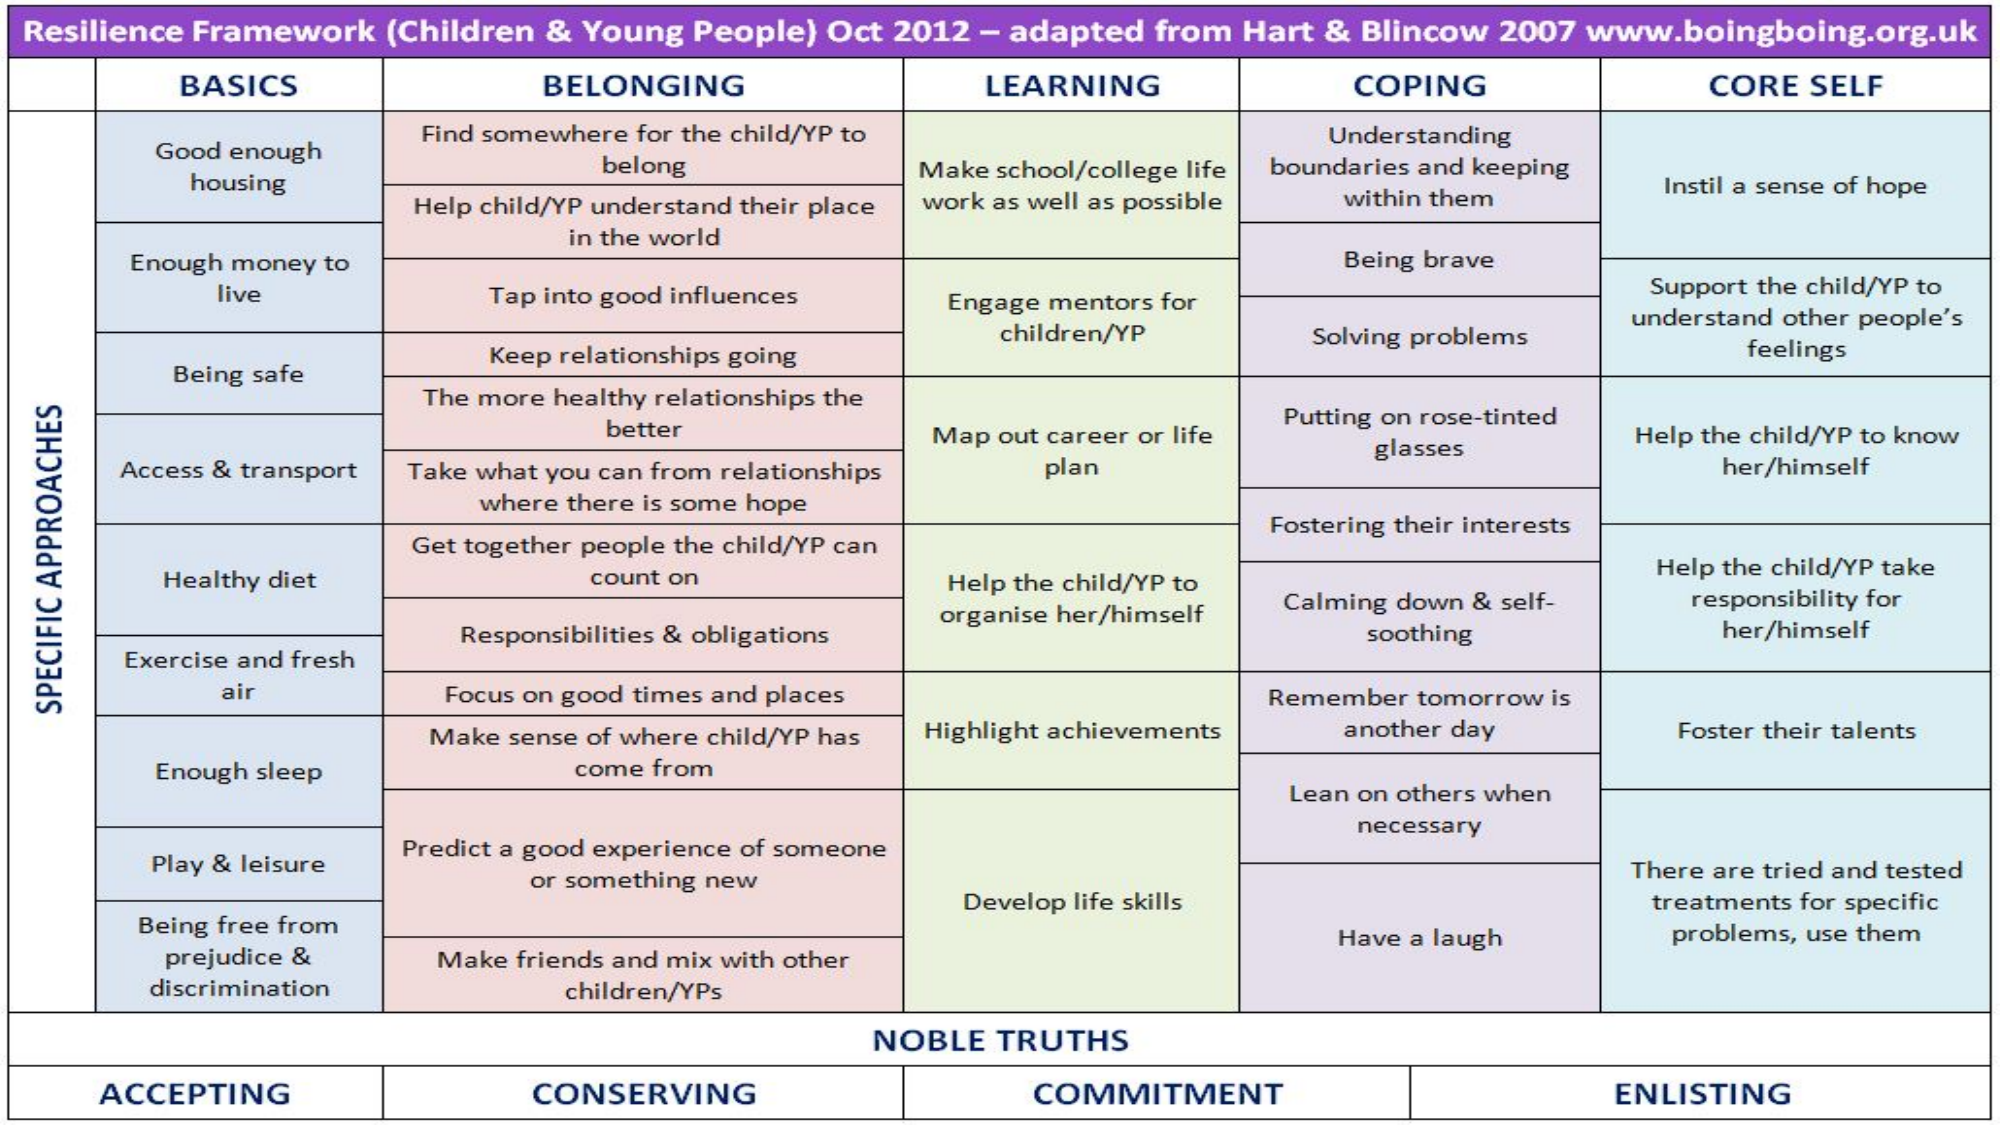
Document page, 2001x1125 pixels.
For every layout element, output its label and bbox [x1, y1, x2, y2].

list [0, 0, 2000, 1125]
